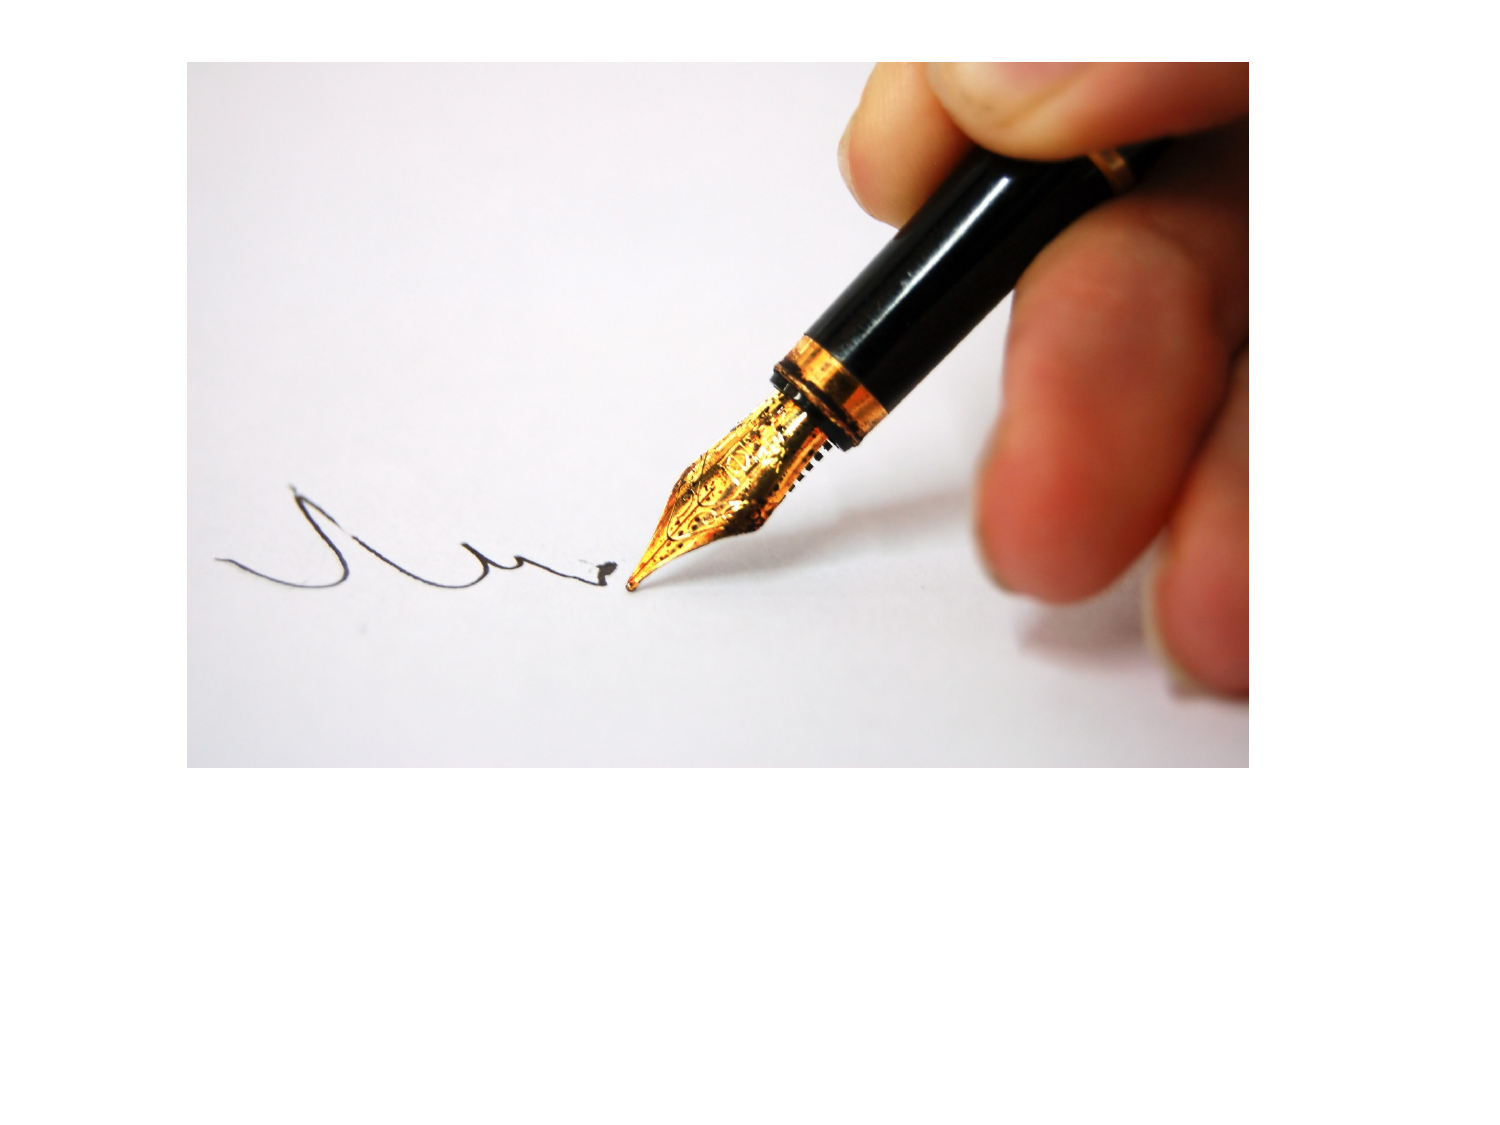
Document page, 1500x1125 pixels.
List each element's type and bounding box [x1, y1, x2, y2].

picture [187, 62, 1249, 768]
